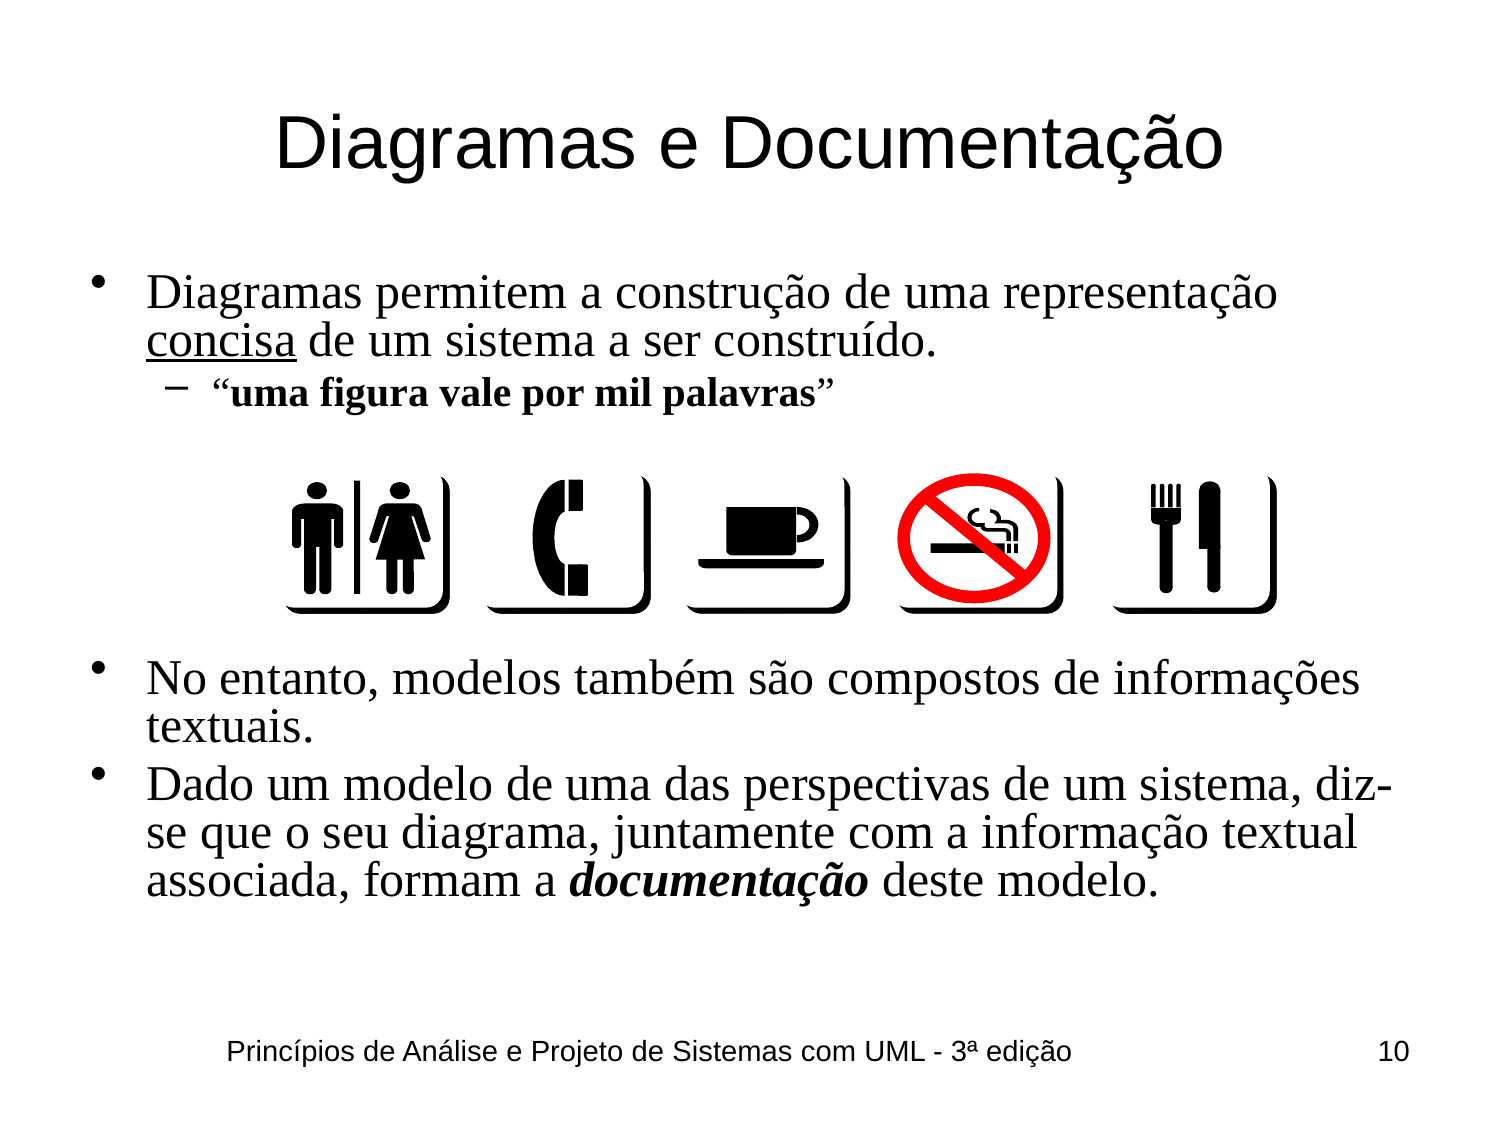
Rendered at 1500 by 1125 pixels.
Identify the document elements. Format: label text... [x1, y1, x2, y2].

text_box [276, 467, 444, 608]
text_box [1103, 467, 1271, 608]
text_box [477, 467, 644, 608]
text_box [891, 467, 1058, 608]
slide_number 10 [1237, 1024, 1426, 1103]
title Diagramas e Documentação [74, 44, 1426, 233]
list Diagramas permitem a construção de uma representação concisa de um sistema a ser construído. “uma figura vale por mil palavras” No entanto, modelos também são compostos de informações textuais. Dado um modelo de uma das perspectivas de um sistema, diz-se que o seu diagrama, juntamente com a informação textual associada, formam a documentação deste modelo. [74, 262, 1426, 1006]
footer Princípios de Análise e Projeto de Sistemas com UML - 3ª edição [74, 1024, 1226, 1103]
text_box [678, 467, 845, 608]
